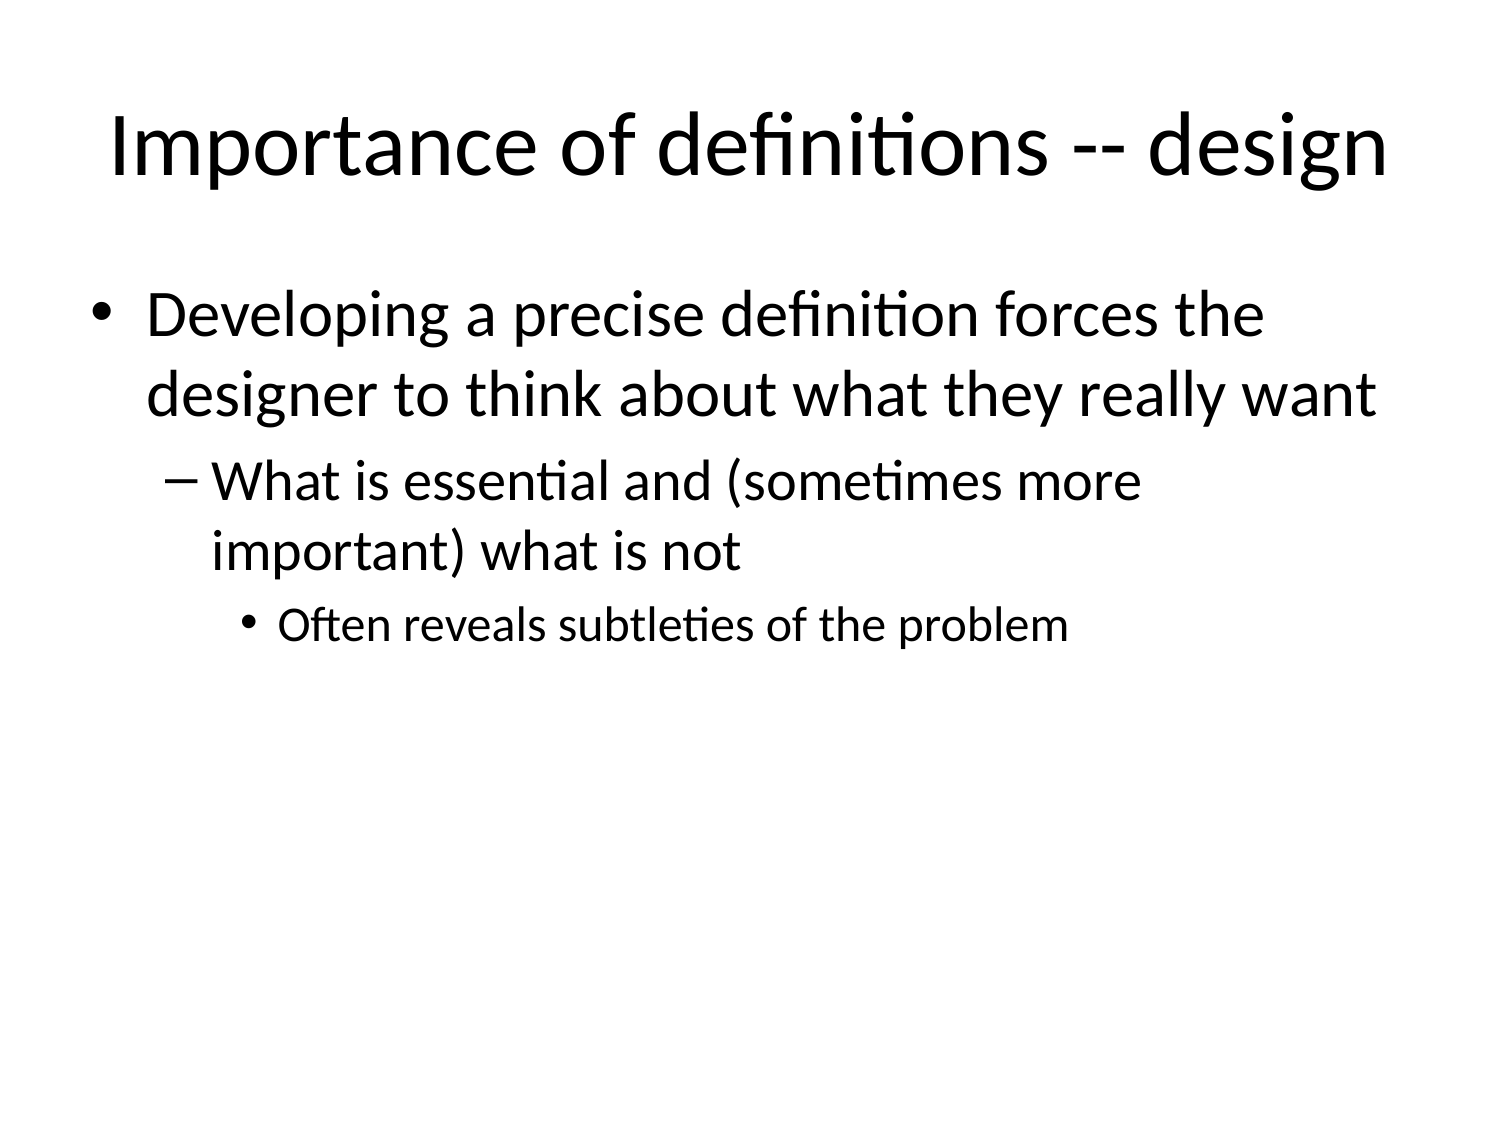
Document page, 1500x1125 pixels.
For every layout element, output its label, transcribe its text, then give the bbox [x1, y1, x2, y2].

title Importance of definitions -- design [75, 45, 1425, 233]
list Developing a precise definition forces the designer to think about what they really want What is essential and (sometimes more important) what is not Often reveals subtleties of the problem [75, 262, 1425, 1005]
